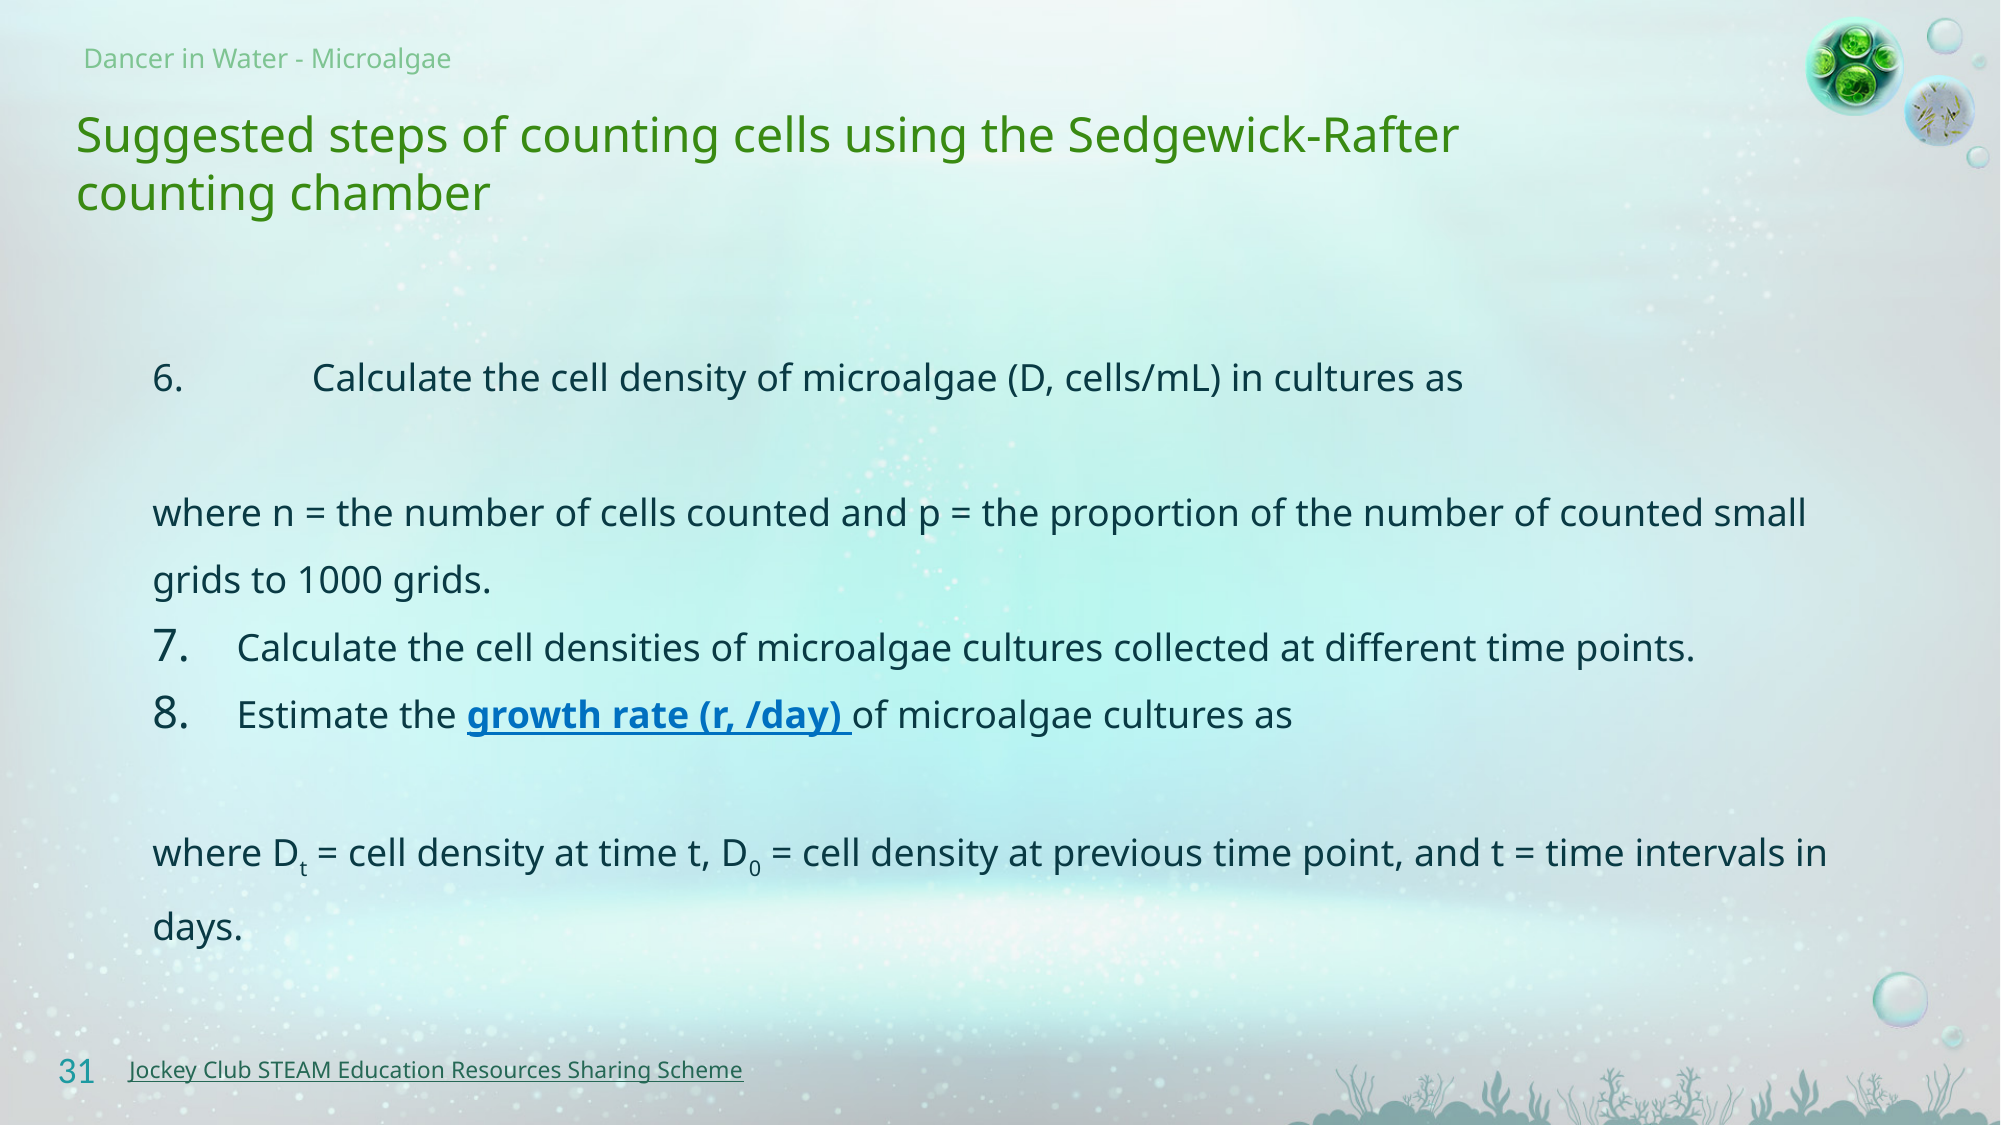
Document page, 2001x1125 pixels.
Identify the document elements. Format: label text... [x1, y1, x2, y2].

picture [0, 0, 2001, 1125]
slide_number 31 [35, 1038, 118, 1099]
title Suggested steps of counting cells using the Sedgewick-Rafter counting chamber [61, 96, 1571, 229]
